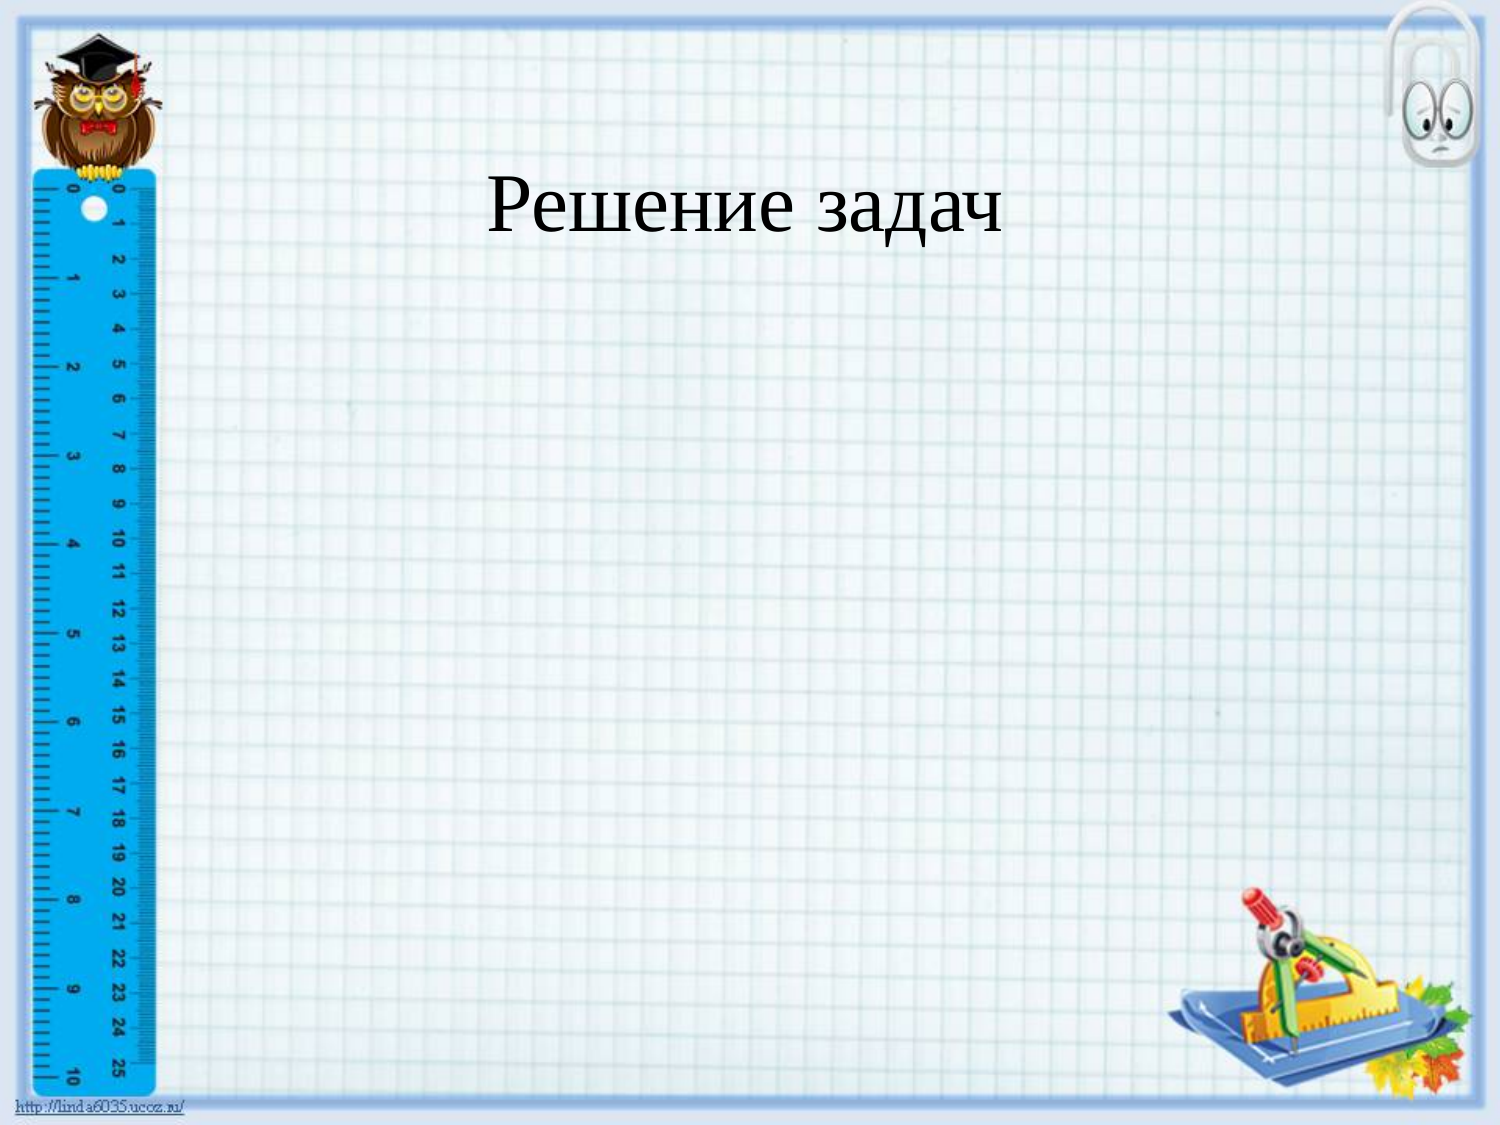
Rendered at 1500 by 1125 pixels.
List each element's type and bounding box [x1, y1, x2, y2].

picture [0, 0, 1500, 1125]
text_box [163, 128, 1278, 787]
